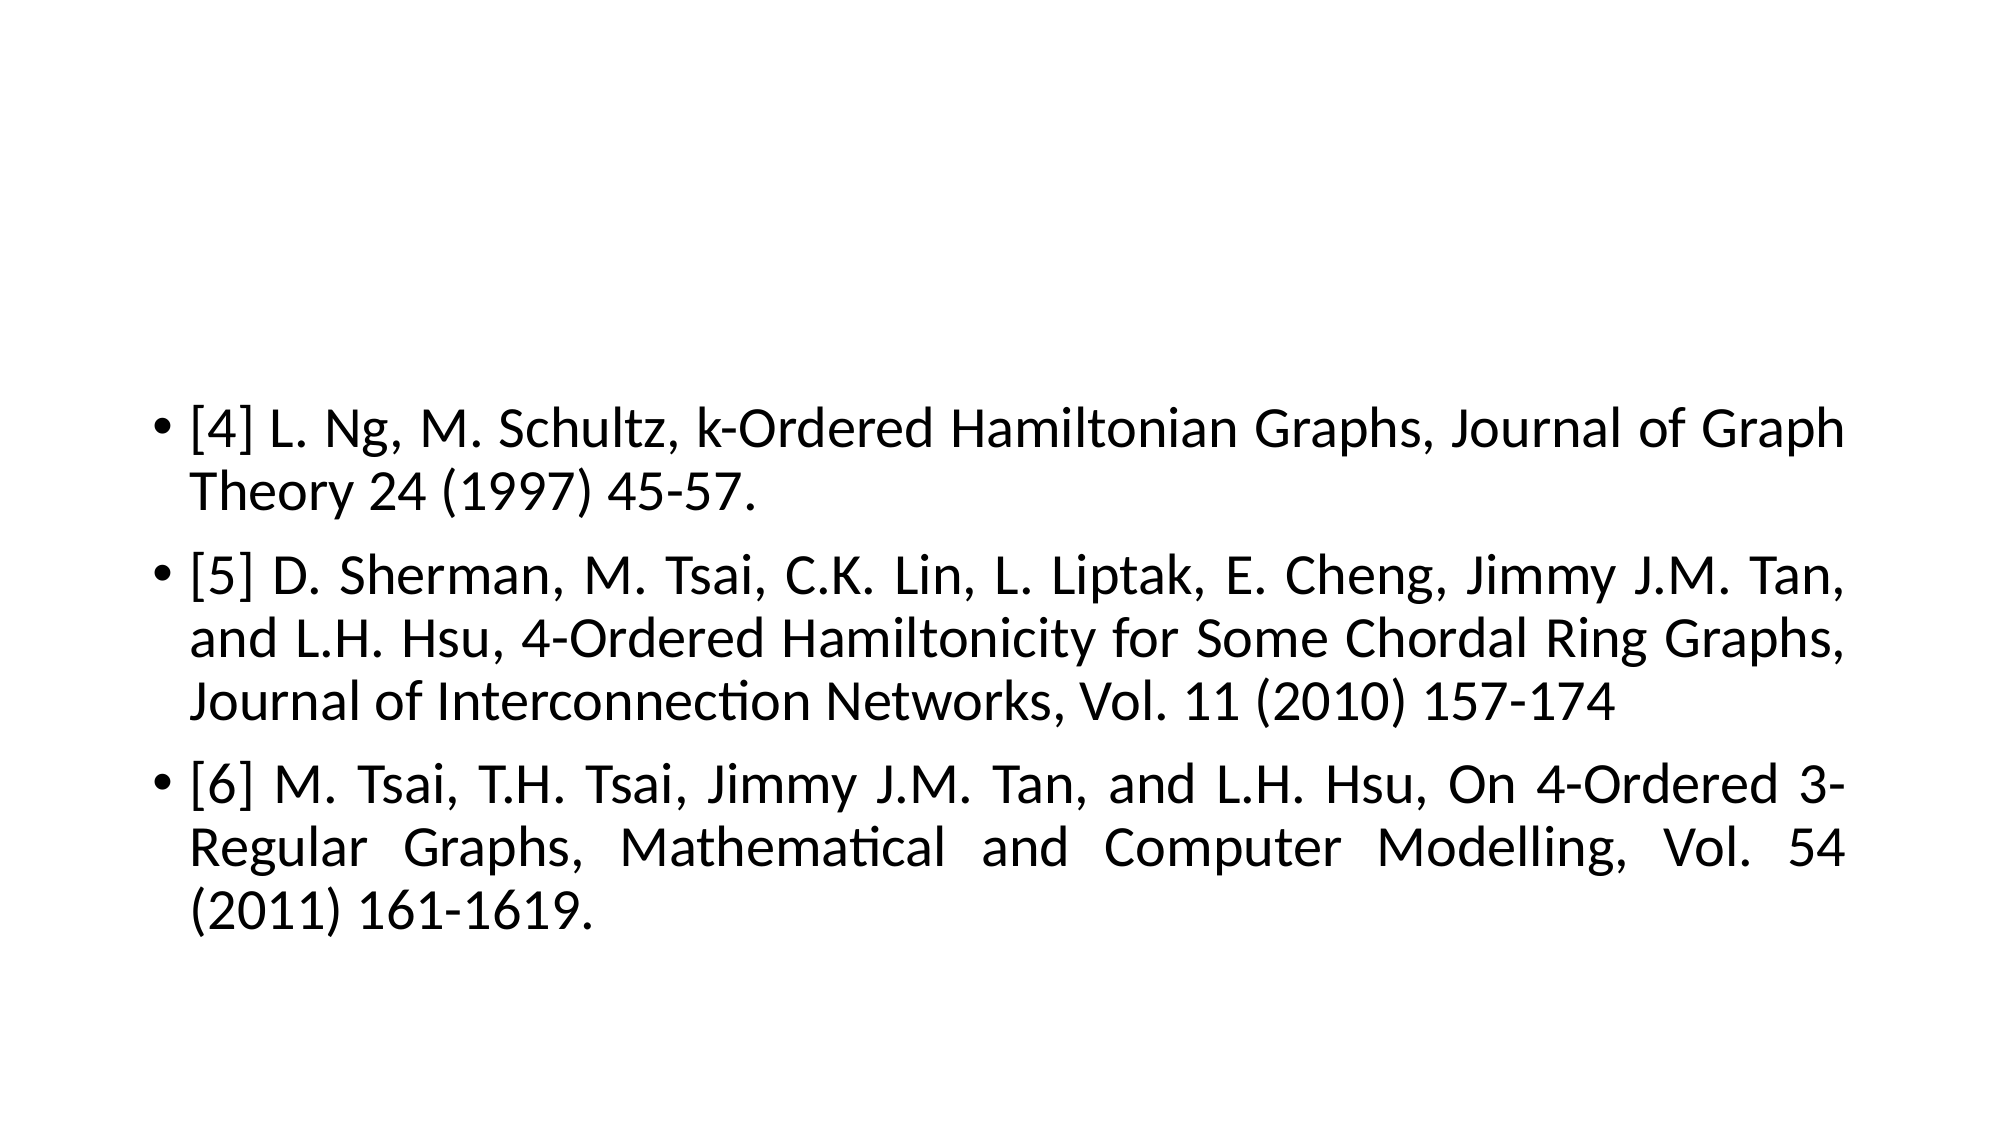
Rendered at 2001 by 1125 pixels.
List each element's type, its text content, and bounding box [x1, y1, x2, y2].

list [4] L. Ng, M. Schultz, k-Ordered Hamiltonian Graphs, Journal of Graph Theory 24 (1997) 45-57. [5] D. Sherman, M. Tsai, C.K. Lin, L. Liptak, E. Cheng, Jimmy J.M. Tan, and L.H. Hsu, 4-Ordered Hamiltonicity for Some Chordal Ring Graphs, Journal of Interconnection Networks, Vol. 11 (2010) 157-174 [6] M. Tsai, T.H. Tsai, Jimmy J.M. Tan, and L.H. Hsu, On 4-Ordered 3-Regular Graphs, Mathematical and Computer Modelling, Vol. 54 (2011) 161-1619. [137, 299, 1863, 1014]
